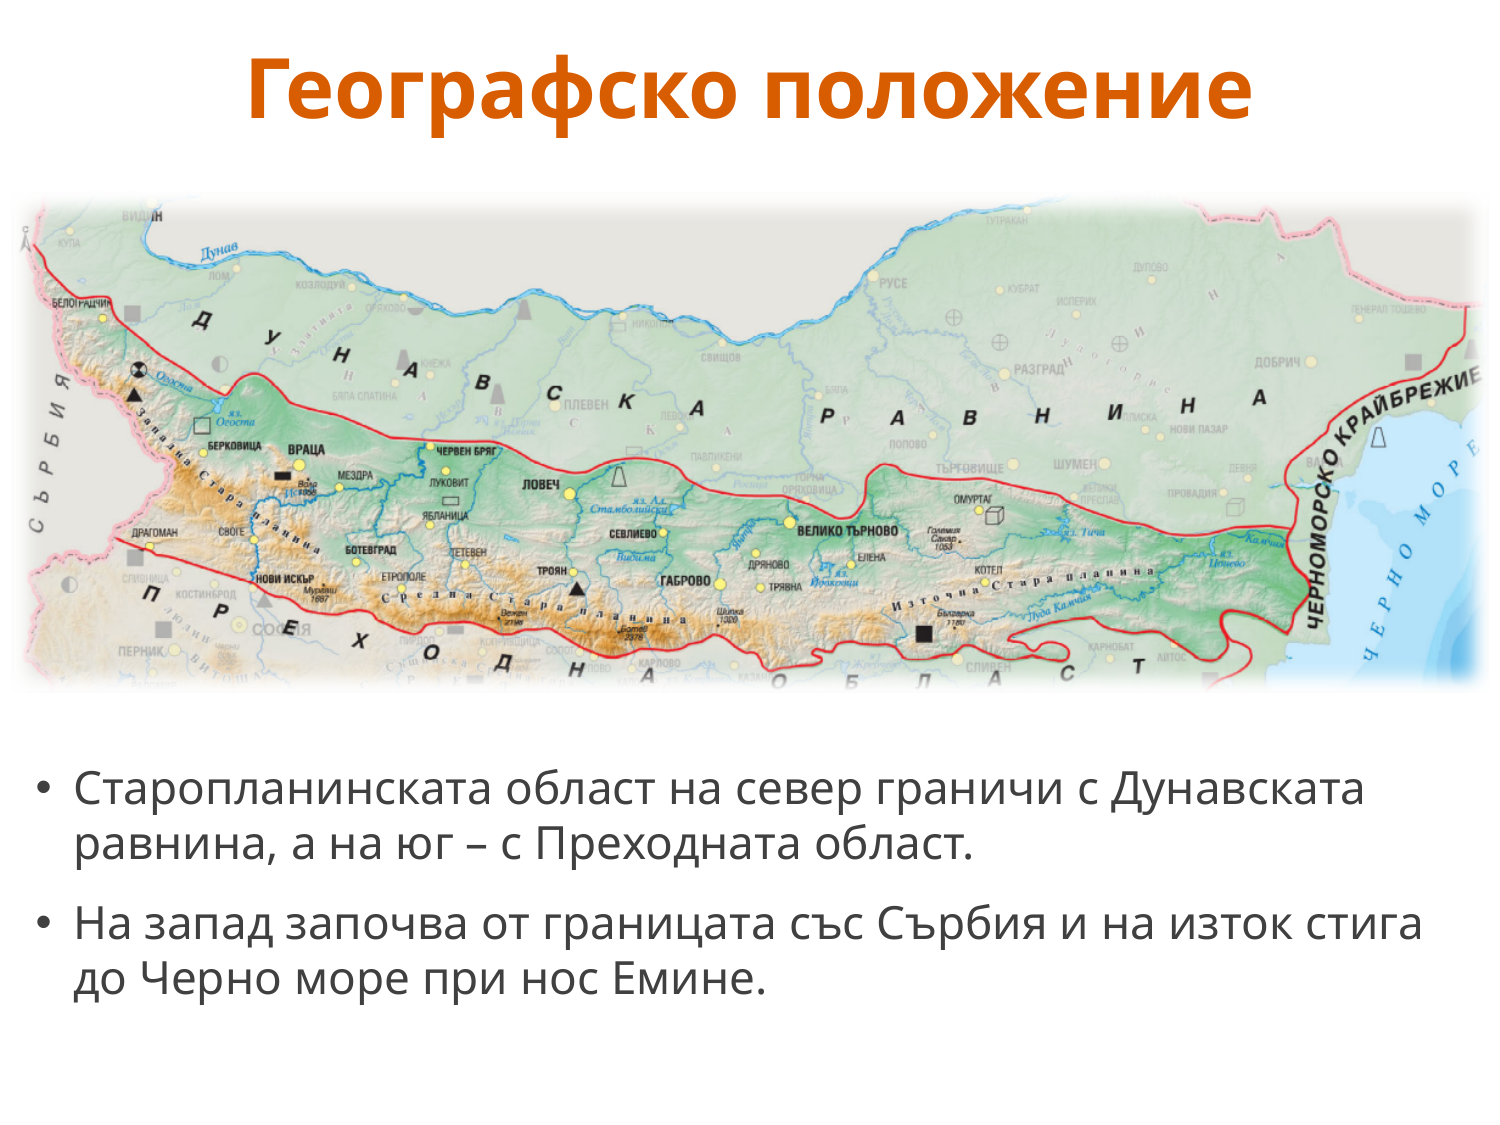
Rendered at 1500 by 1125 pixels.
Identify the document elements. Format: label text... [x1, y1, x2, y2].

title Географско положение [0, 21, 1500, 161]
picture [11, 191, 1489, 693]
list Старопланинската област на север граничи с Дунавската равнина, а на юг – с Преходната област. На запад започва от границата със Сърбия и на изток стига до Черно море при нос Емине. [20, 751, 1480, 1071]
